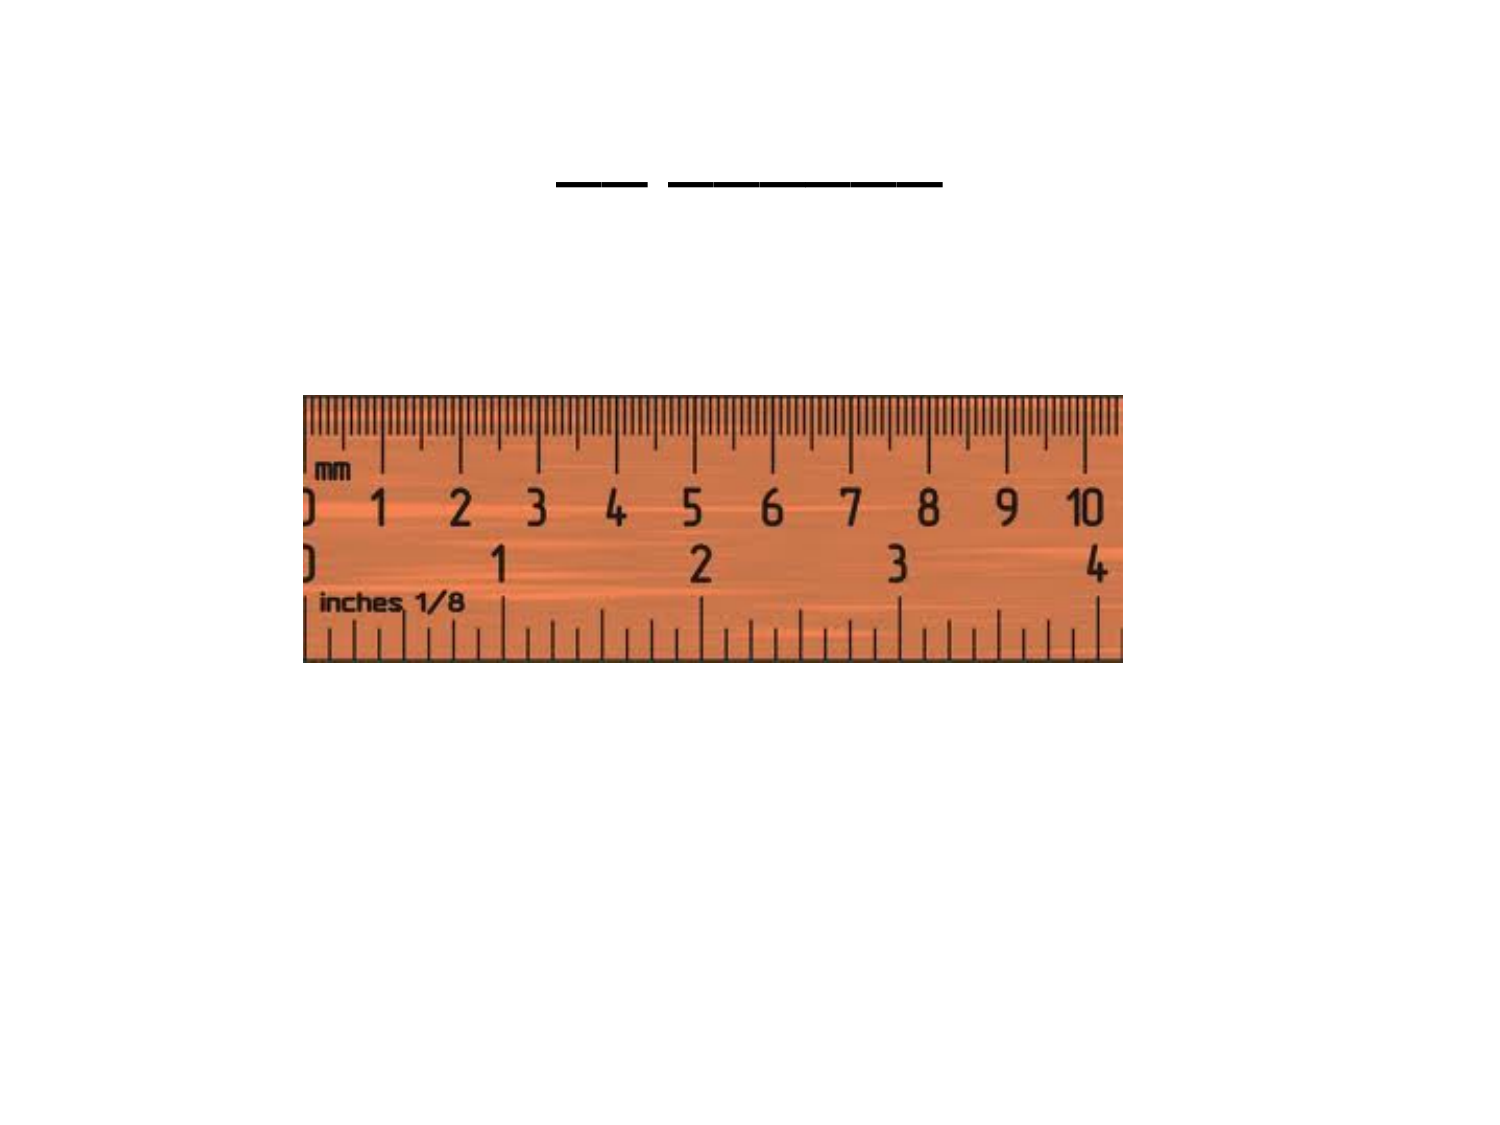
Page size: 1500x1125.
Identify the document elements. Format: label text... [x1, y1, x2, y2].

picture [303, 395, 1123, 663]
title __ ______ [75, 45, 1425, 233]
